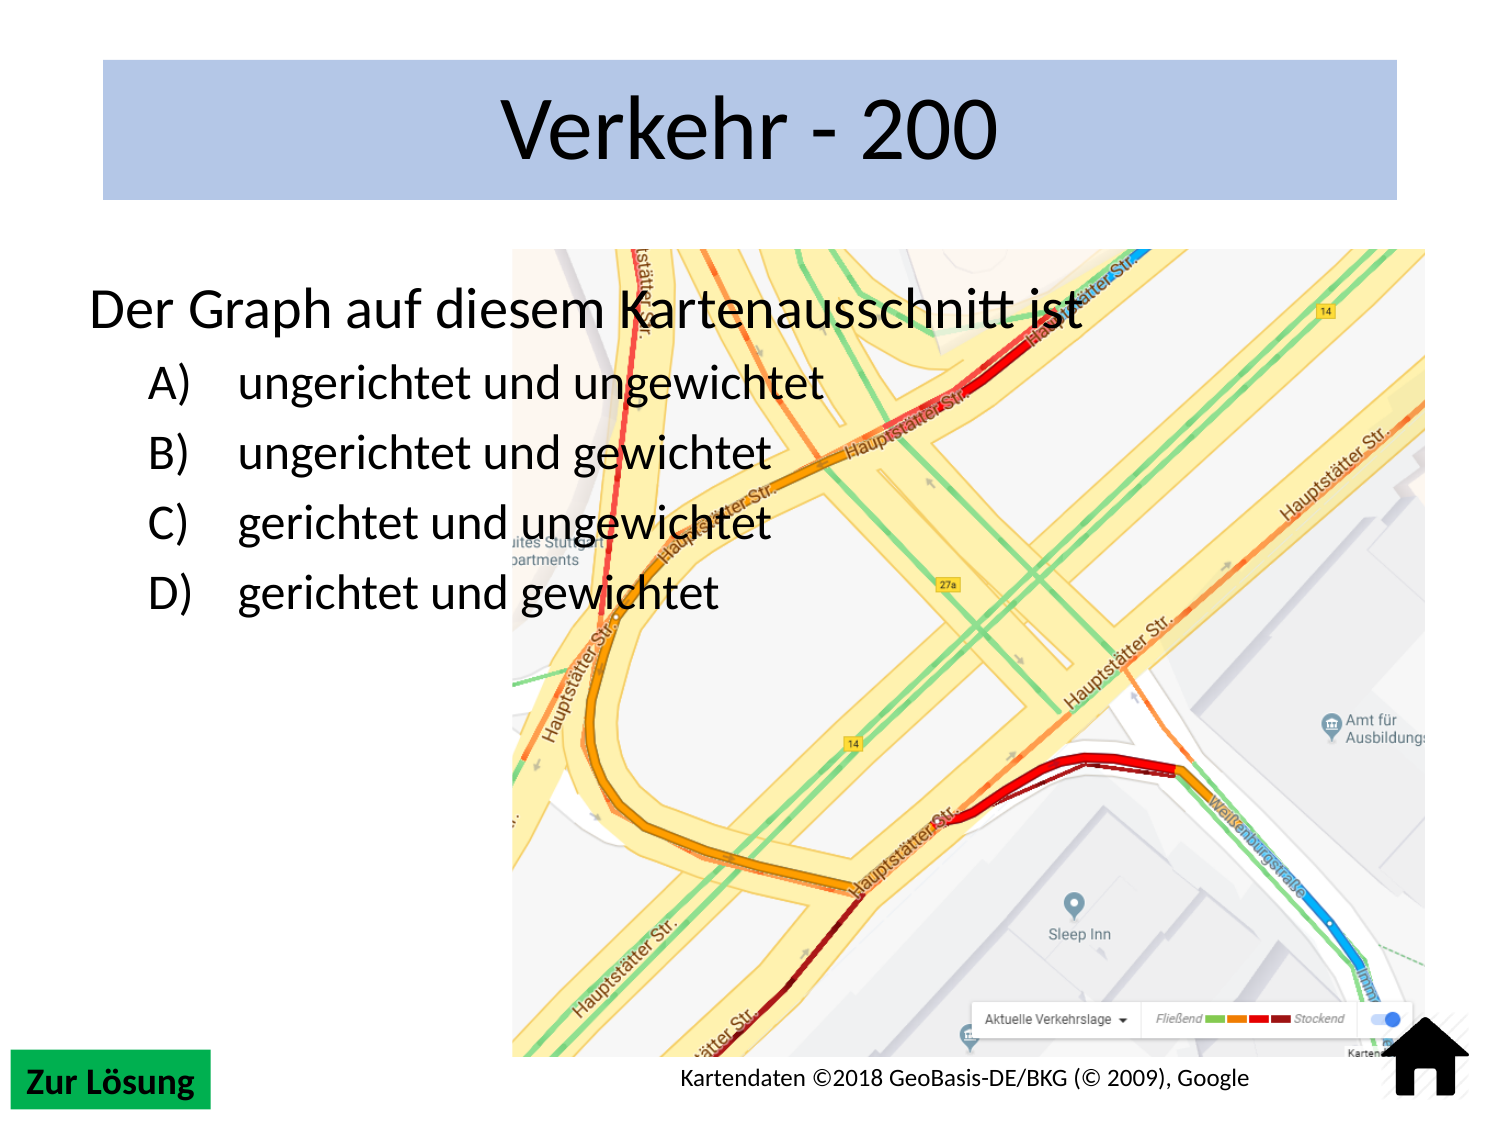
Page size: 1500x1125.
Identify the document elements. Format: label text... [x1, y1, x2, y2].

picture [512, 249, 1469, 1100]
text_box Zur Lösung [10, 1049, 211, 1110]
title Verkehr - 200 [103, 59, 1397, 200]
text_box Der Graph auf diesem Kartenausschnitt ist A) ungerichtet und ungewichtet B) ungerichtet und gewichtet C) gerichtet und ungewichtet D) gerichtet und gewichtet [74, 262, 512, 713]
text_box Kartendaten ©2018 GeoBasis-DE/BKG (© 2009), Google [665, 1057, 1272, 1099]
